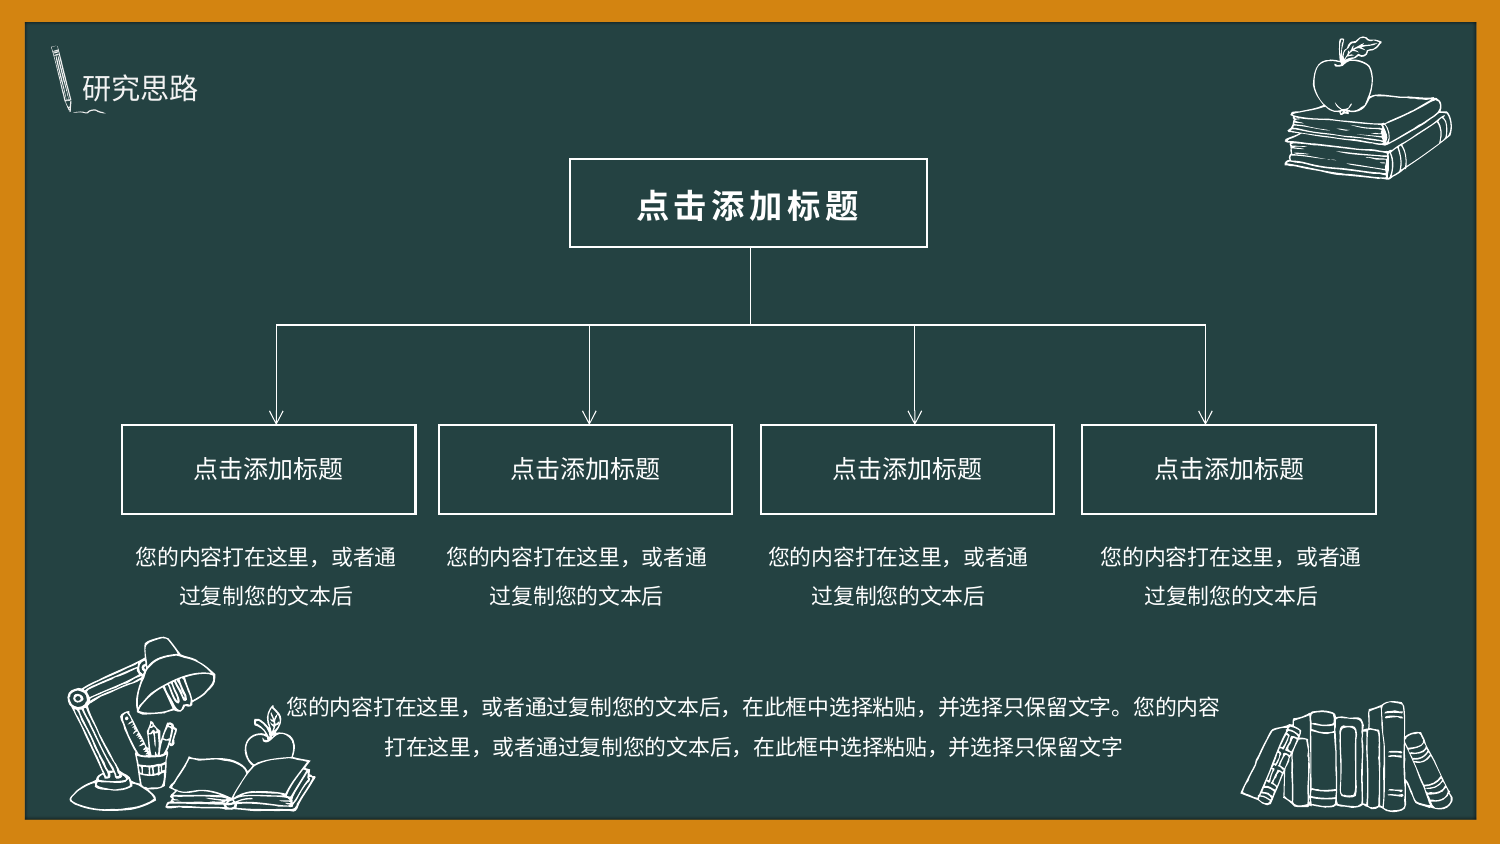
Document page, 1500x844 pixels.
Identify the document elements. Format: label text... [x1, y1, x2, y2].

picture [0, 0, 1500, 844]
text_box 研究思路 [106, 62, 357, 113]
text_box 您的内容打在这里，或者通过复制您的文本后 [743, 522, 1054, 617]
text_box 您的内容打在这里，或者通过复制您的文本后 [421, 522, 733, 617]
text_box 您的内容打在这里，或者通过复制您的文本后，在此框中选择粘贴，并选择只保留文字。您的内容打在这里，或者通过复制您的文本后，在此框中选择粘贴，并选择只保留文字 [262, 673, 1246, 767]
text_box 您的内容打在这里，或者通过复制您的文本后 [1076, 522, 1387, 617]
text_box 您的内容打在这里，或者通过复制您的文本后 [110, 522, 421, 617]
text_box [122, 158, 1376, 514]
